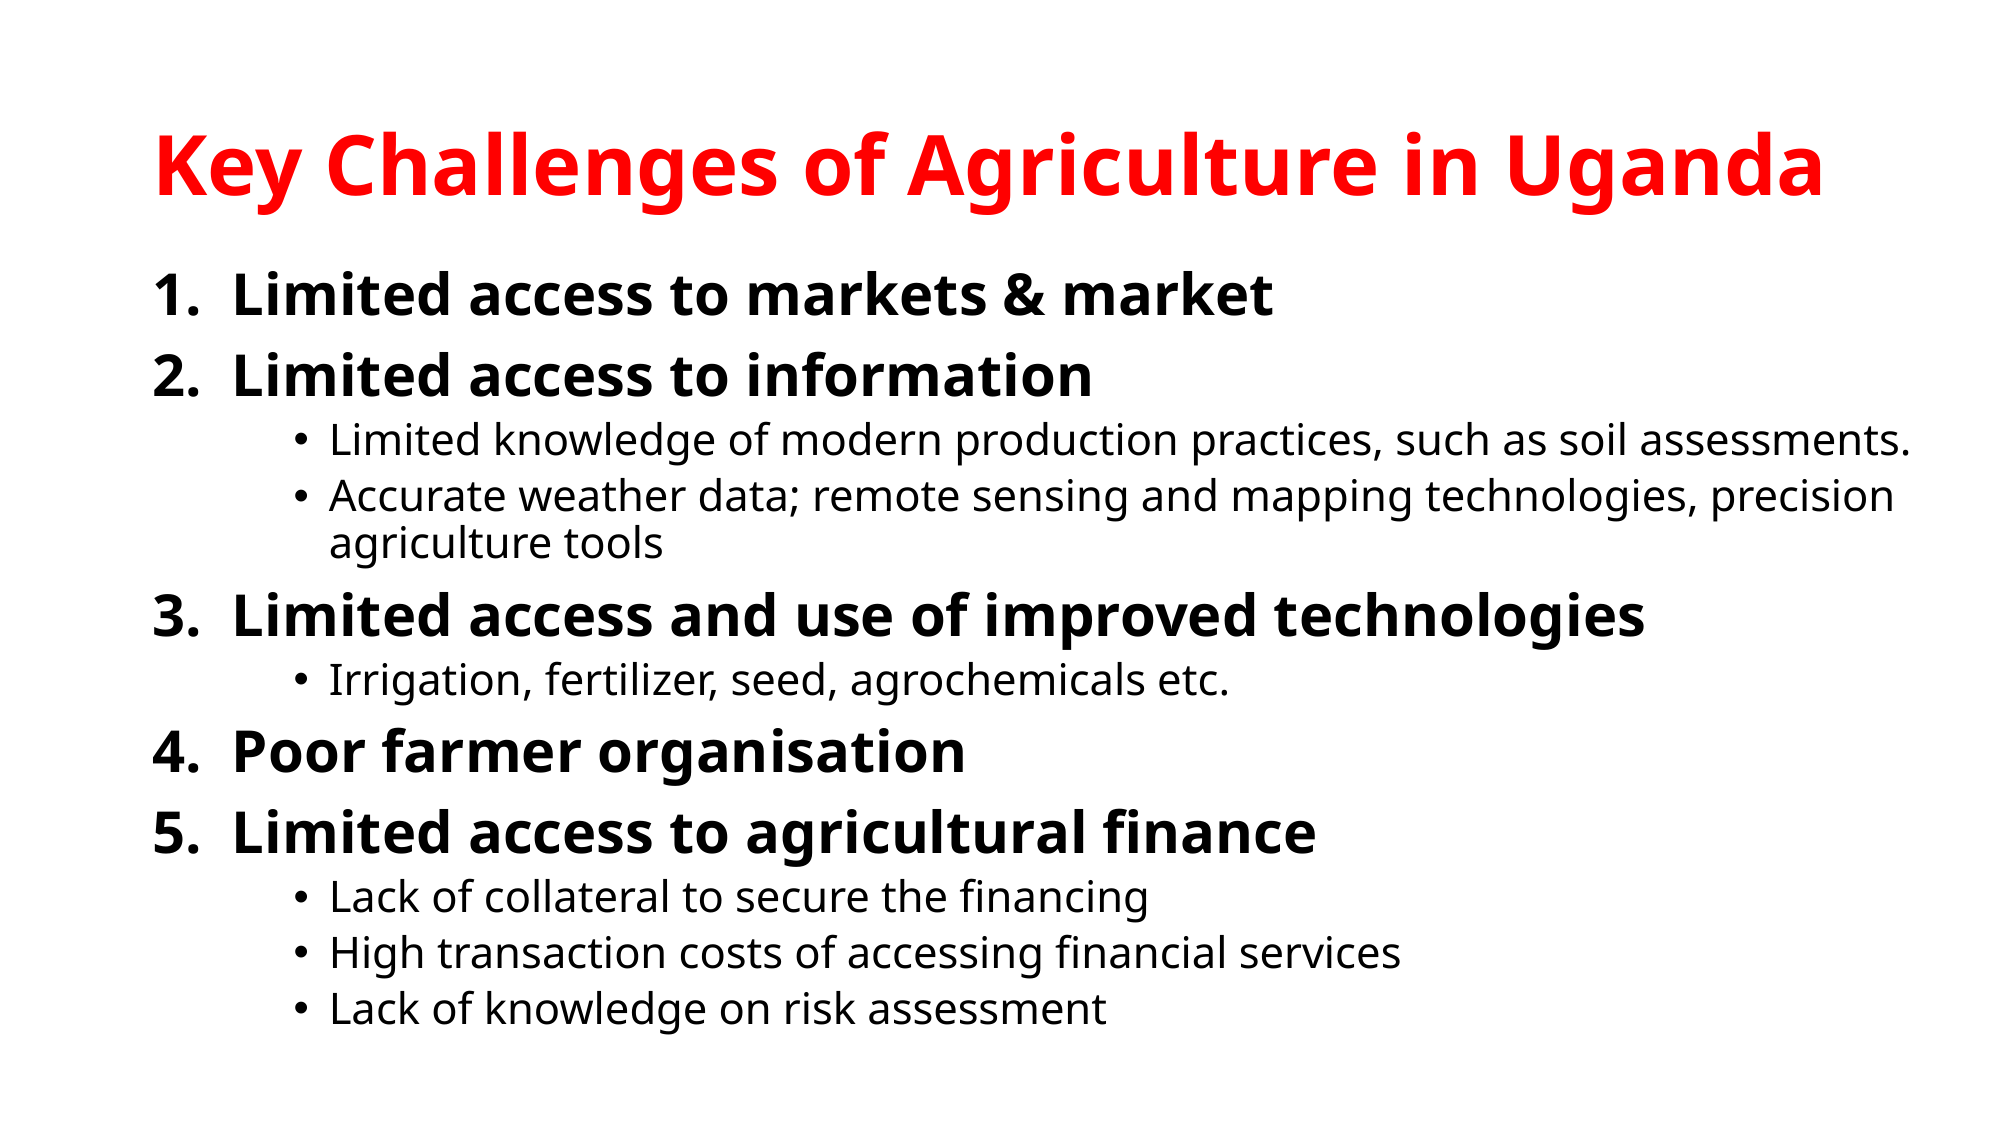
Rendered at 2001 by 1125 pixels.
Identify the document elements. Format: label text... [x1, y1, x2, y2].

title Key Challenges of Agriculture in Uganda [137, 59, 1863, 258]
list Limited access to markets & market Limited access to information Limited knowledge of modern production practices, such as soil assessments. Accurate weather data; remote sensing and mapping technologies, precision agriculture tools Limited access and use of improved technologies Irrigation, fertilizer, seed, agrochemicals etc. Poor farmer organisation Limited access to agricultural finance Lack of collateral to secure the financing High transaction costs of accessing financial services Lack of knowledge on risk assessment [137, 258, 1947, 1089]
